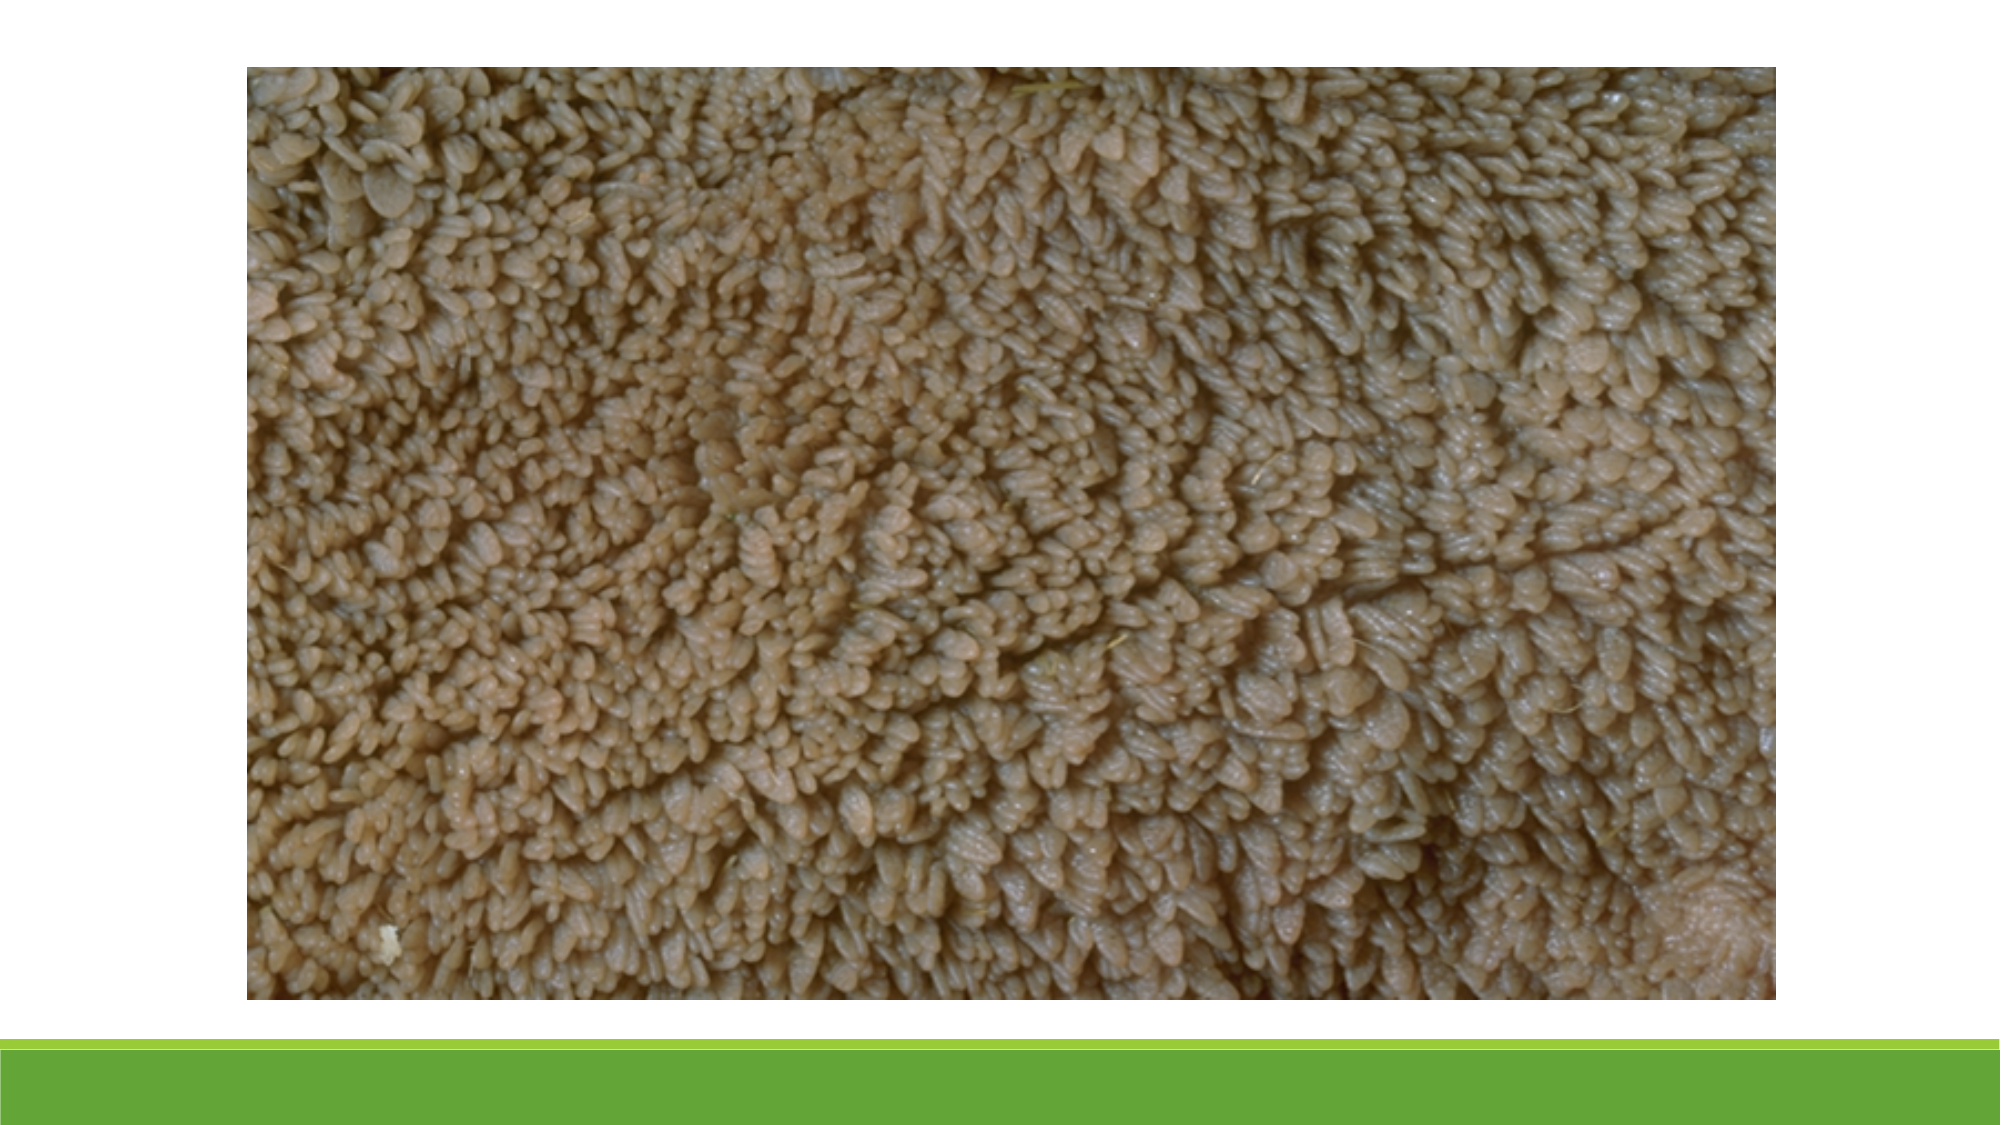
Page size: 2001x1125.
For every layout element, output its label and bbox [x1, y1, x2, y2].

picture [247, 67, 1777, 1001]
